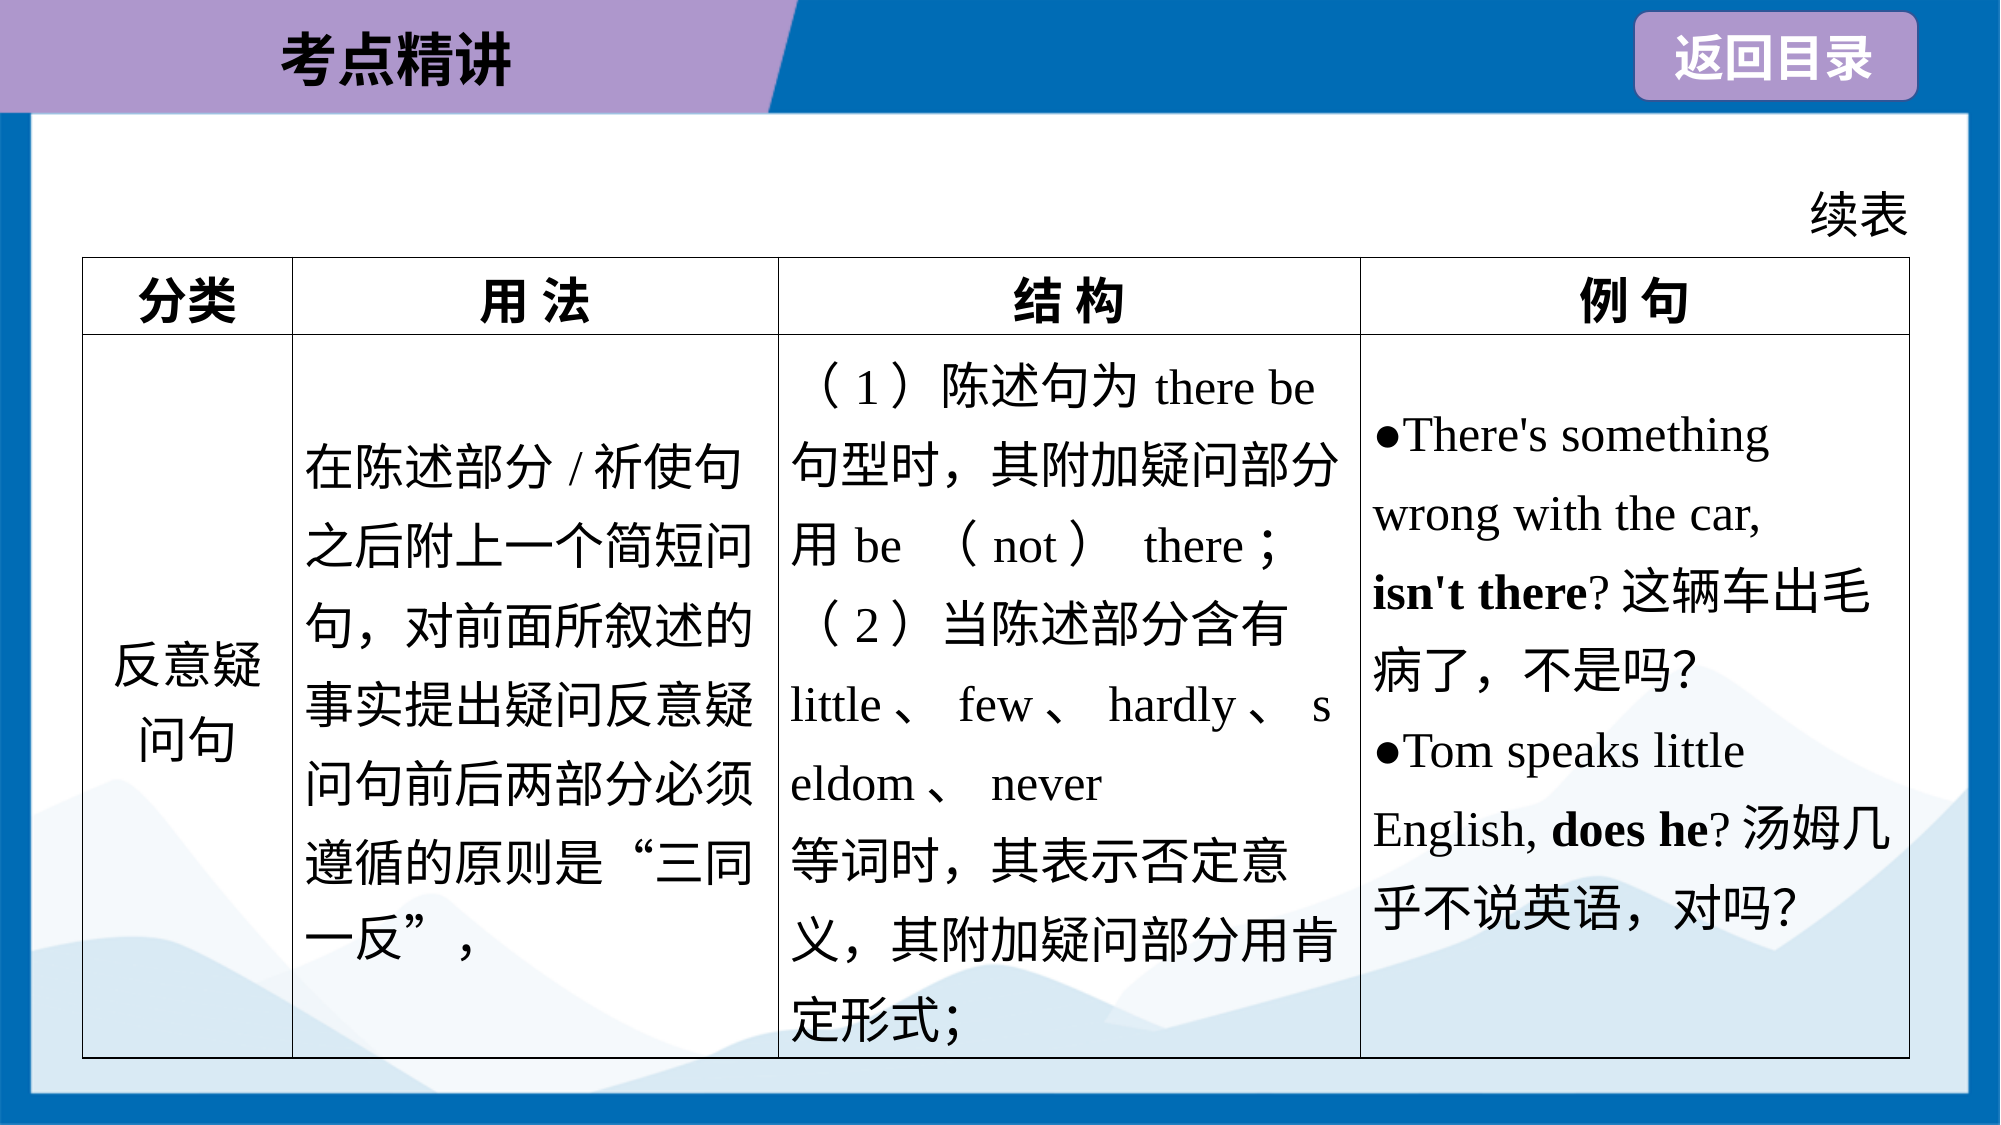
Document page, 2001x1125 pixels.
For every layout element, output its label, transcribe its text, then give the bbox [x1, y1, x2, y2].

table_cell （1）陈述句为there be句型时，其附加疑问部分用be （not） there； （2）当陈述部分含有little、few、hardly、seldom、never 等词时，其表示否定意义，其附加疑问部分用肯定形式； [779, 335, 1360, 1057]
table_header 分类 [83, 258, 292, 334]
table_cell 反意疑 问句 [83, 335, 292, 1057]
table_header 结 构 [779, 258, 1360, 334]
picture [0, 0, 2000, 1125]
table_header 例 句 [1361, 258, 1909, 334]
table_cell ●There's something wrong with the car, isn't there?这辆车出毛病了，不是吗？ ●Tom speaks little English, does he?汤姆几乎不说英语，对吗？ [1361, 335, 1909, 1057]
text_box 续表 [1808, 155, 1910, 244]
table_cell 在陈述部分/祈使句 之后附上一个简短问 句，对前面所叙述的 事实提出疑问反意疑 问句前后两部分必须 遵循的原则是“三同 一反”， [293, 335, 778, 1057]
table_header 用 法 [293, 258, 778, 334]
